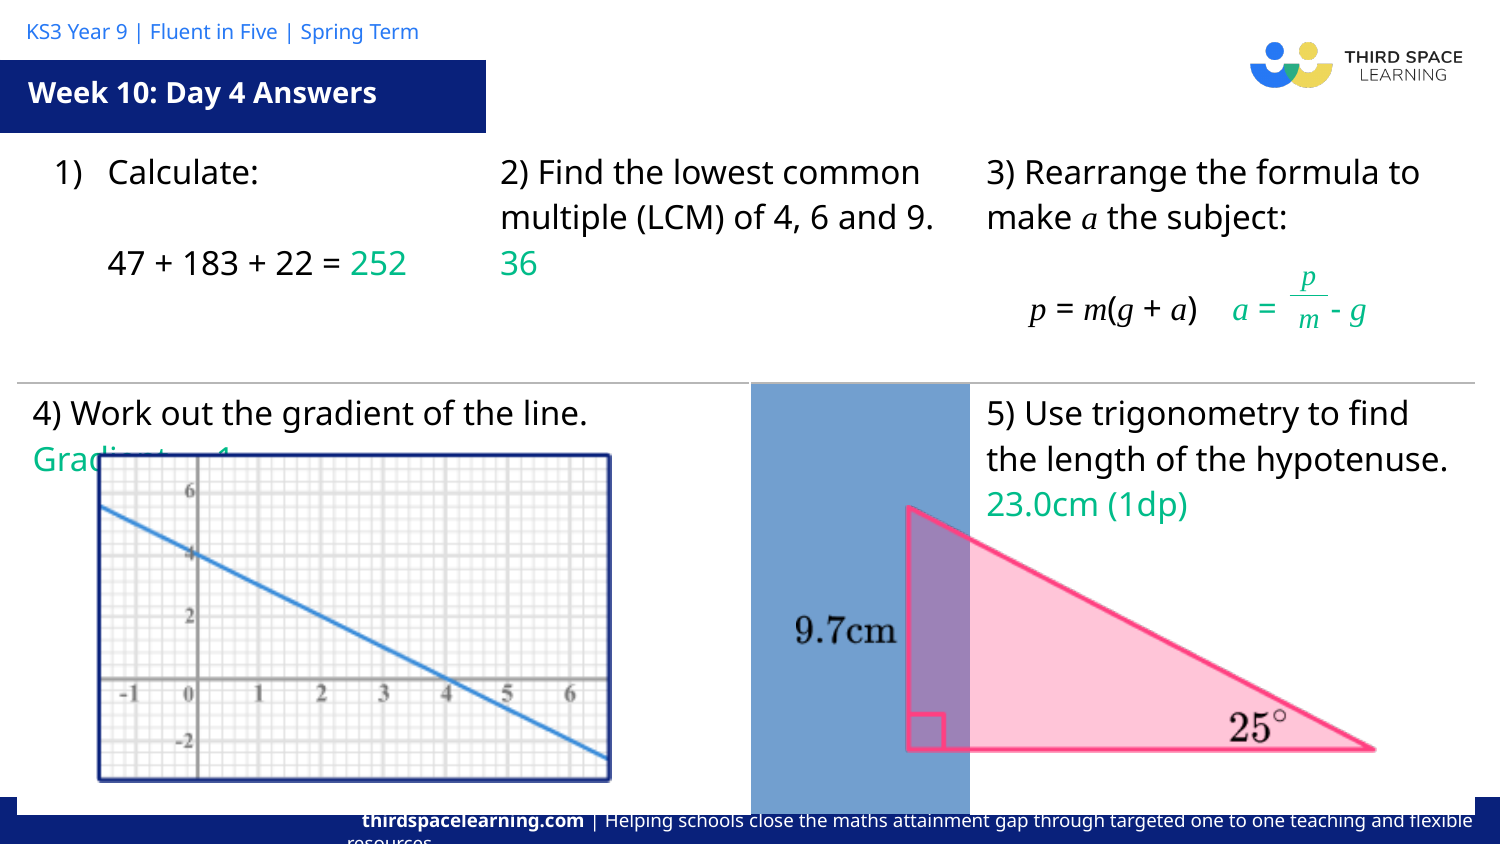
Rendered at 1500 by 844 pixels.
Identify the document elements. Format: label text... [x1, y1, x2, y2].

picture [1250, 33, 1465, 99]
picture [796, 505, 1377, 753]
table_header 3) Rearrange the formula to make a the subject: p = m(g + a) a = - g [972, 142, 1474, 382]
picture [95, 452, 613, 783]
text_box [1289, 255, 1329, 336]
text_box Week 10: Day 4 Answers [13, 59, 443, 125]
table_cell 4) Work out the gradient of the line. Gradient = -1 [19, 384, 749, 814]
table_cell 5) Use trigonometry to find the length of the hypotenuse. 23.0cm (1dp) [972, 384, 1474, 814]
table_header Calculate: 47 + 183 + 22 = 252 [19, 142, 484, 382]
table_header 2) Find the lowest common multiple (LCM) of 4, 6 and 9. 36 [486, 142, 970, 382]
